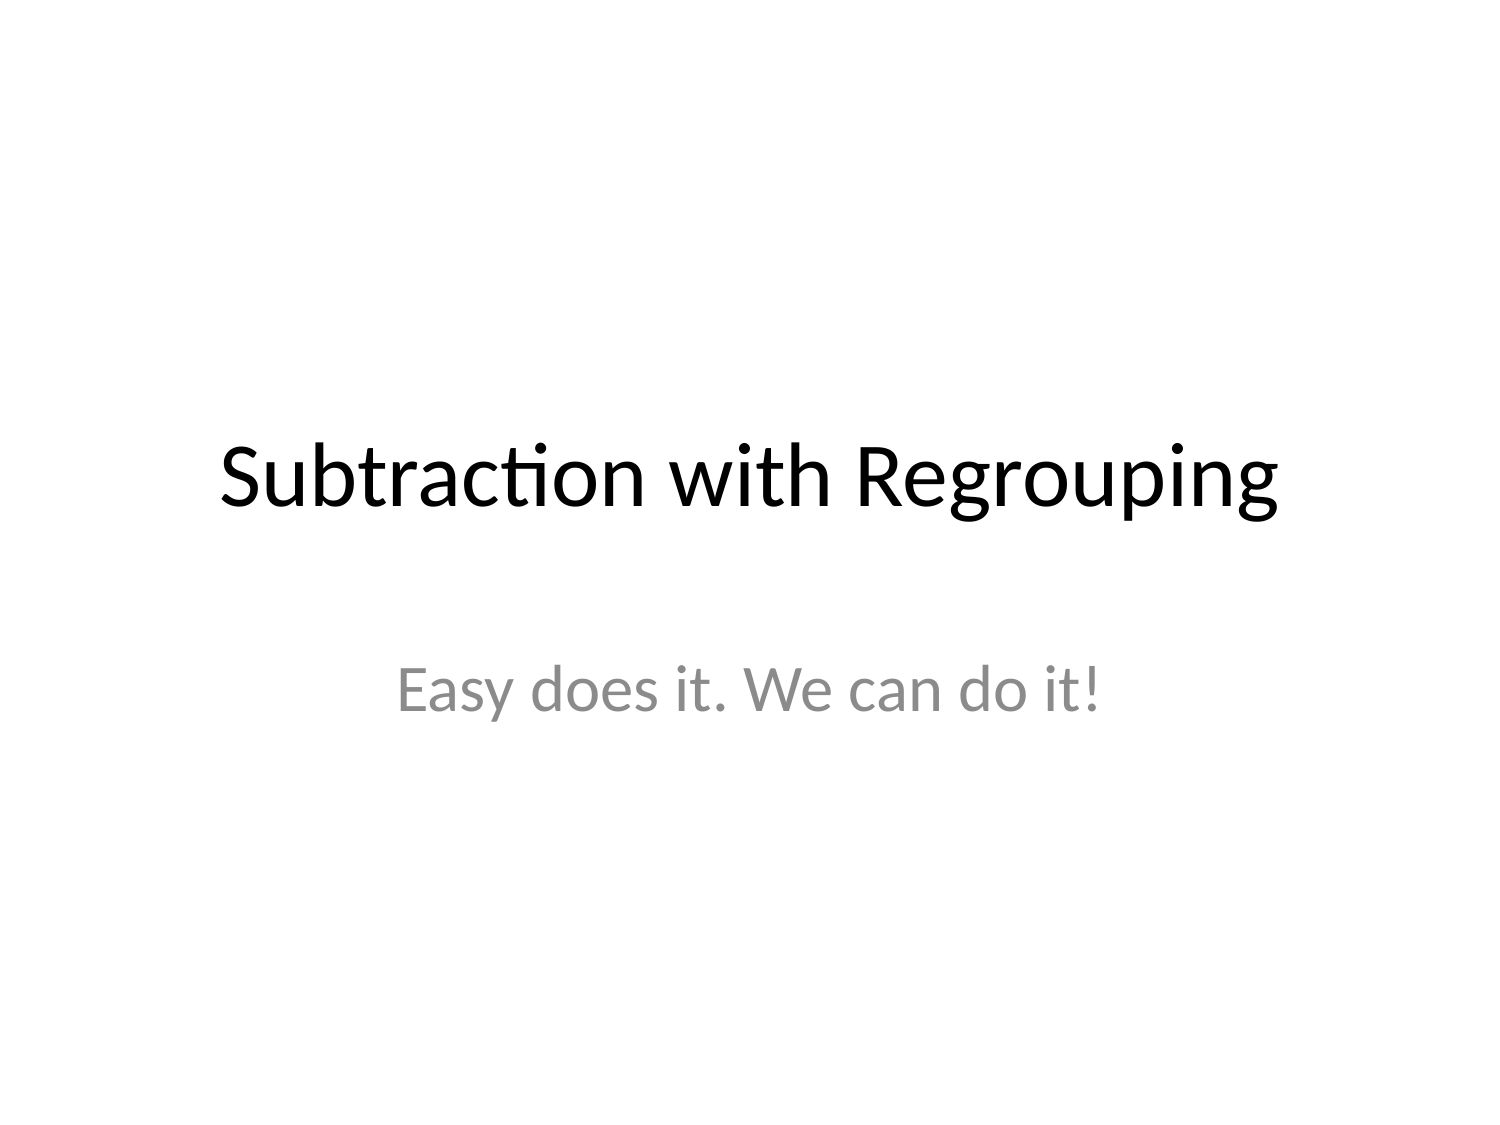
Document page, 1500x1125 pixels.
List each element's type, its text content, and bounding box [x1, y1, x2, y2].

title Subtraction with Regrouping [112, 349, 1388, 591]
subtitle Easy does it. We can do it! [225, 637, 1275, 925]
